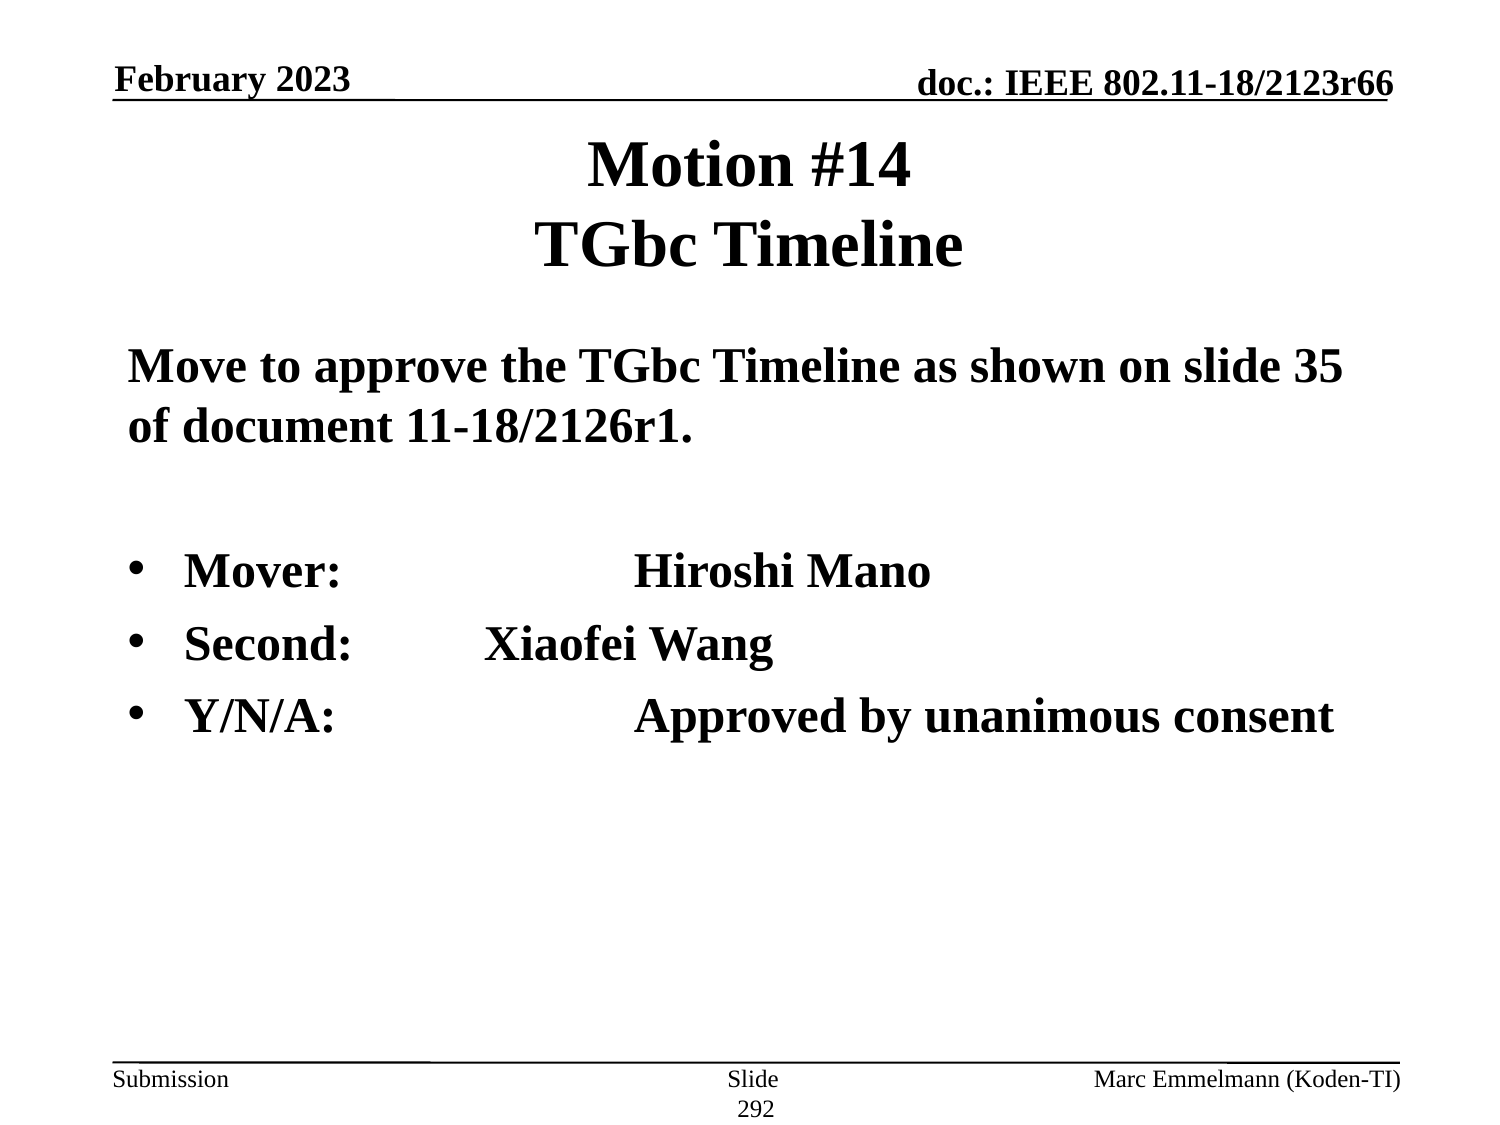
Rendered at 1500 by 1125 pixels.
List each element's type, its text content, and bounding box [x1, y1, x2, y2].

list Move to approve the TGbc Timeline as shown on slide 35 of document 11-18/2126r1. Mover: Hiroshi Mano Second: Xiaofei Wang Y/N/A: Approved by unanimous consent [112, 324, 1388, 1000]
title Motion #14 TGbc Timeline [112, 112, 1388, 288]
footer Marc Emmelmann (Koden-TI) [878, 1061, 1402, 1093]
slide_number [114, 54, 423, 100]
slide_number Slide 292 [712, 1061, 800, 1123]
